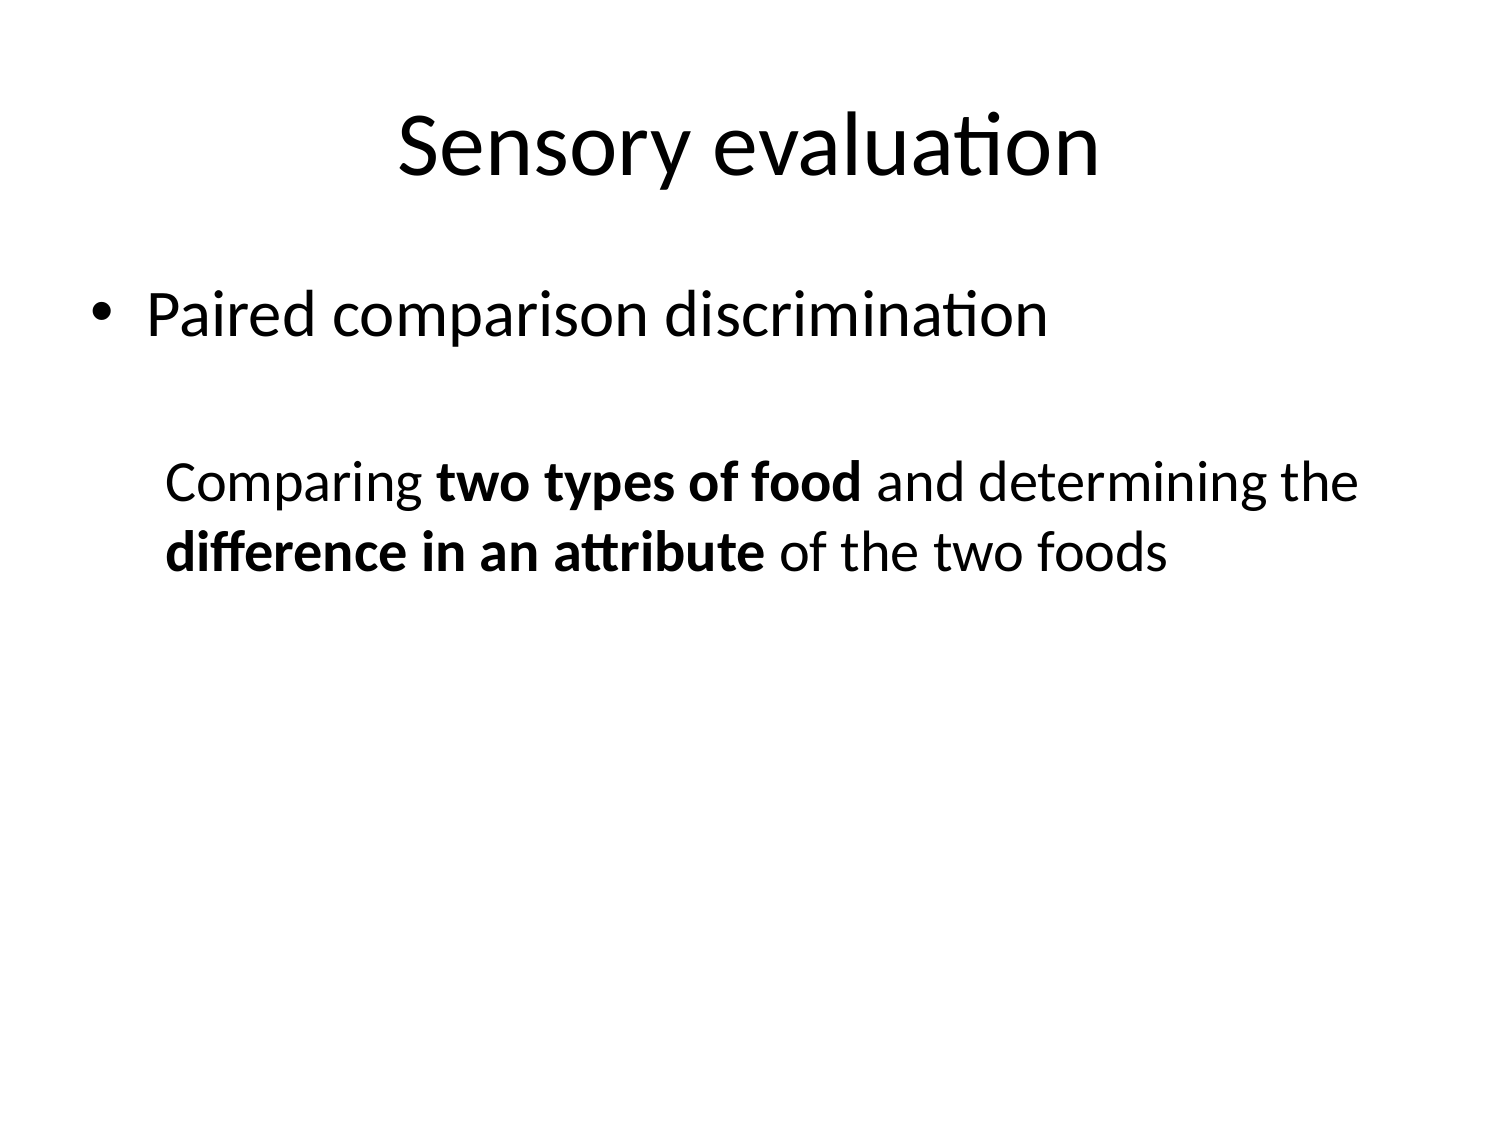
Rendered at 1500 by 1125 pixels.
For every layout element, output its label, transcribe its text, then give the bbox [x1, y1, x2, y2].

list Paired comparison discrimination Comparing two types of food and determining the difference in an attribute of the two foods [75, 262, 1425, 1005]
title Sensory evaluation [75, 45, 1425, 233]
